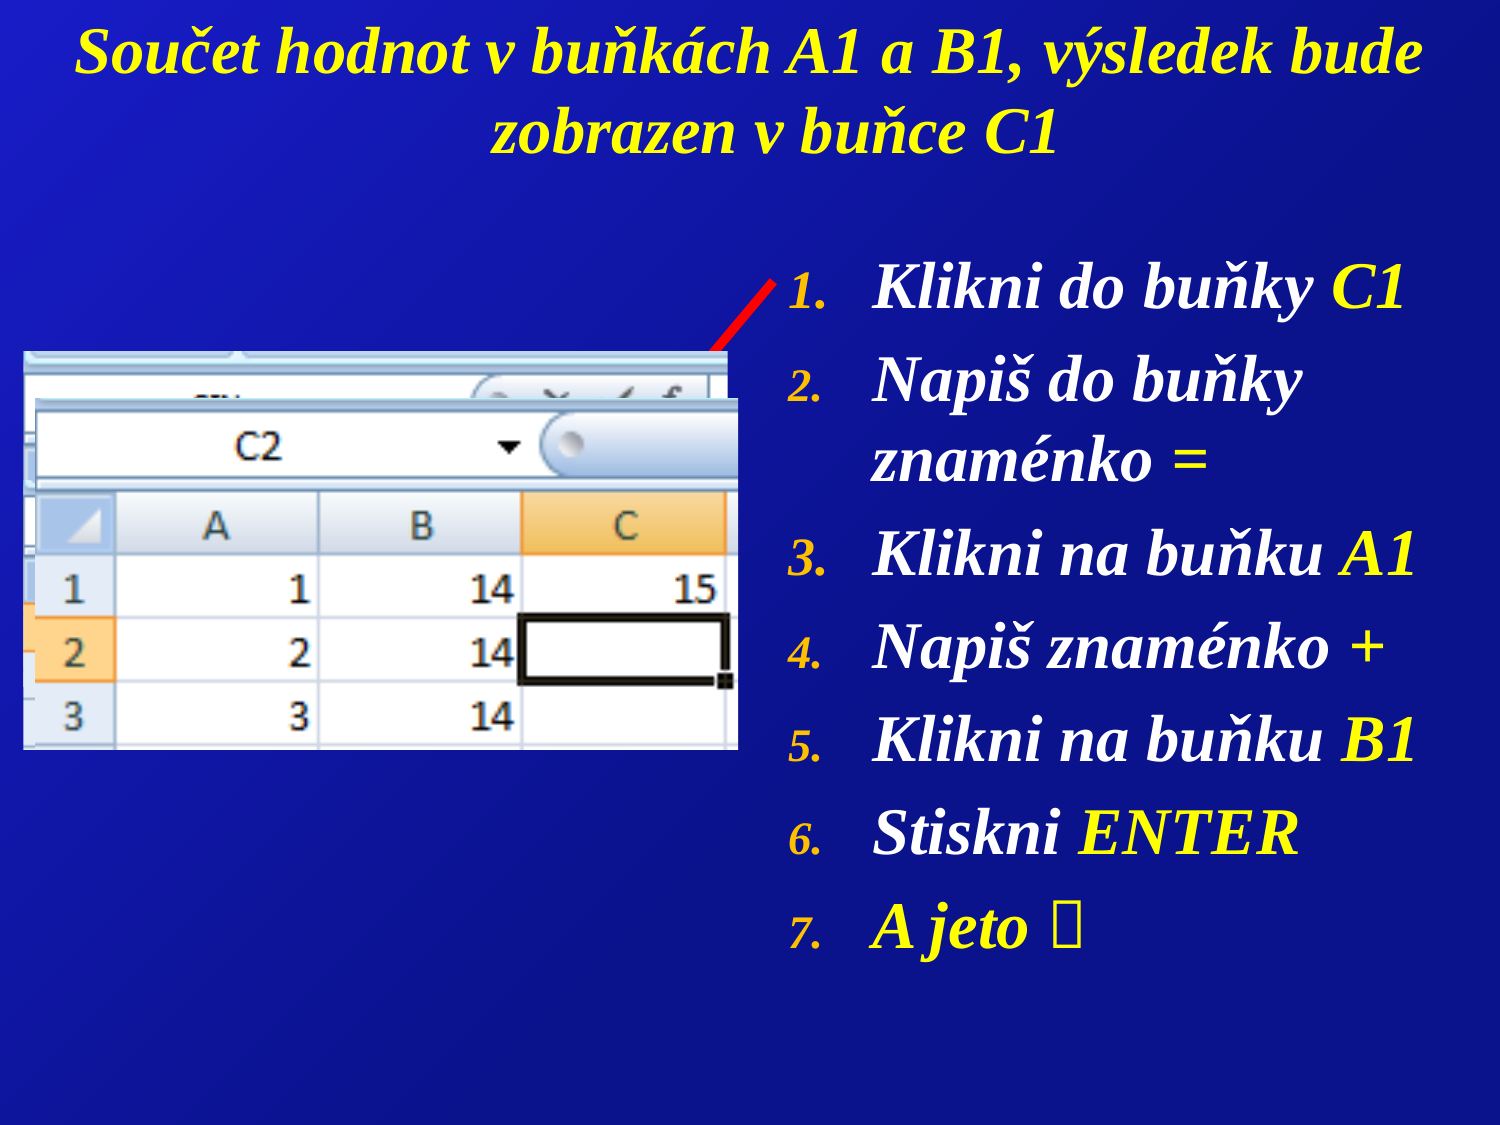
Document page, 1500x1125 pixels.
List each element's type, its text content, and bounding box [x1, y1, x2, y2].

text_box Klikni do buňky C1 Napiš do buňky znaménko = Klikni na buňku A1 Napiš znaménko + Klikni na buňku B1 Stiskni ENTER A jeto  [773, 234, 1465, 985]
text_box Součet hodnot v buňkách A1 a B1, výsledek bude zobrazen v buňce C1 [0, 0, 1500, 141]
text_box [503, 304, 798, 551]
picture [0, 351, 739, 751]
